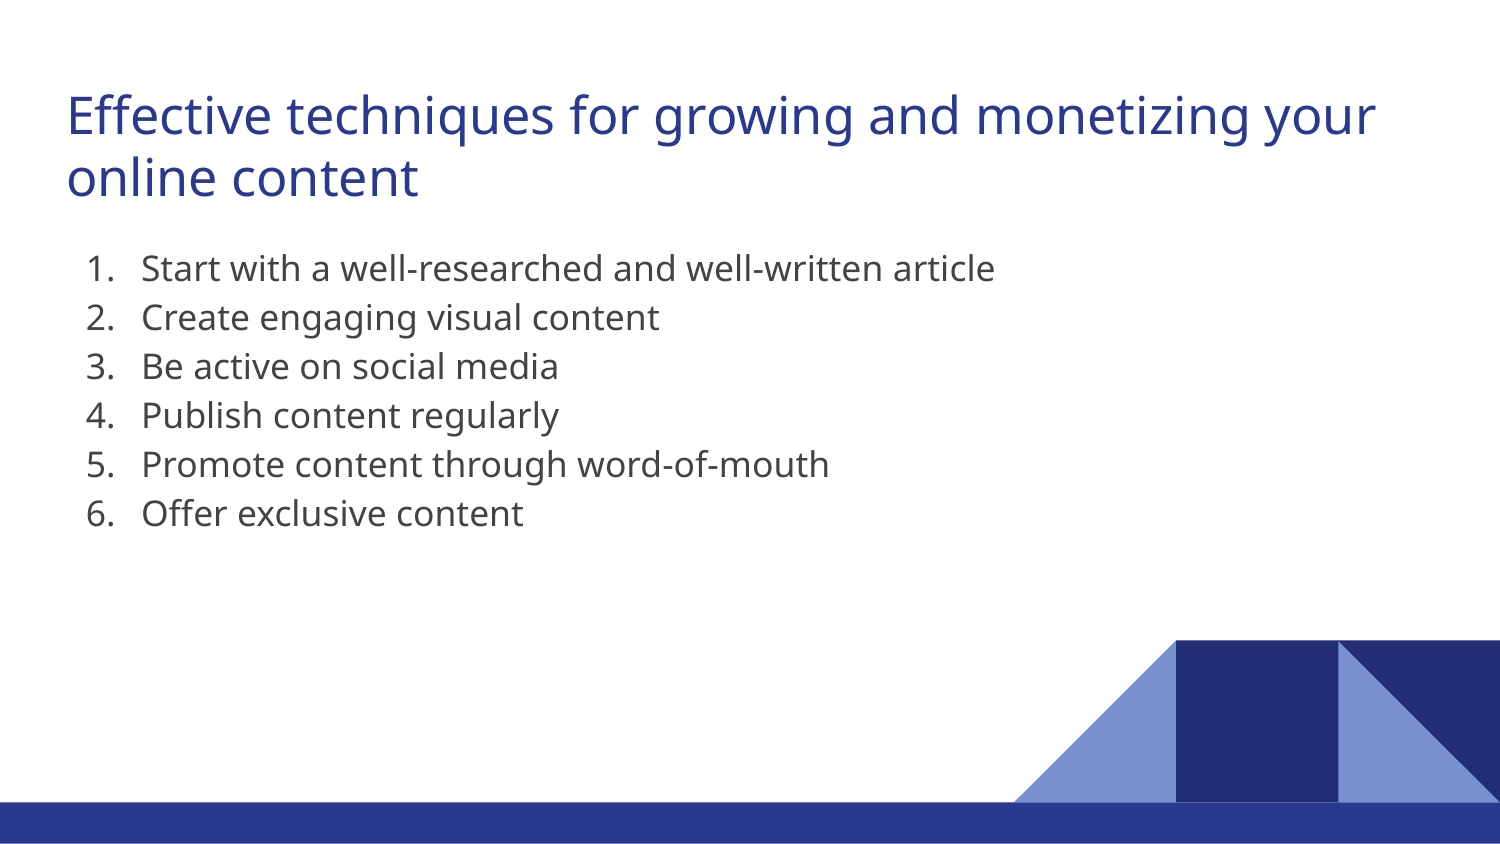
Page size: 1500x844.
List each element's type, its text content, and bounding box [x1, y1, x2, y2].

list Start with a well-researched and well-written article Create engaging visual content Be active on social media Publish content regularly Promote content through word-of-mouth Offer exclusive content [51, 224, 1449, 715]
title Effective techniques for growing and monetizing your online content [51, 67, 1449, 208]
